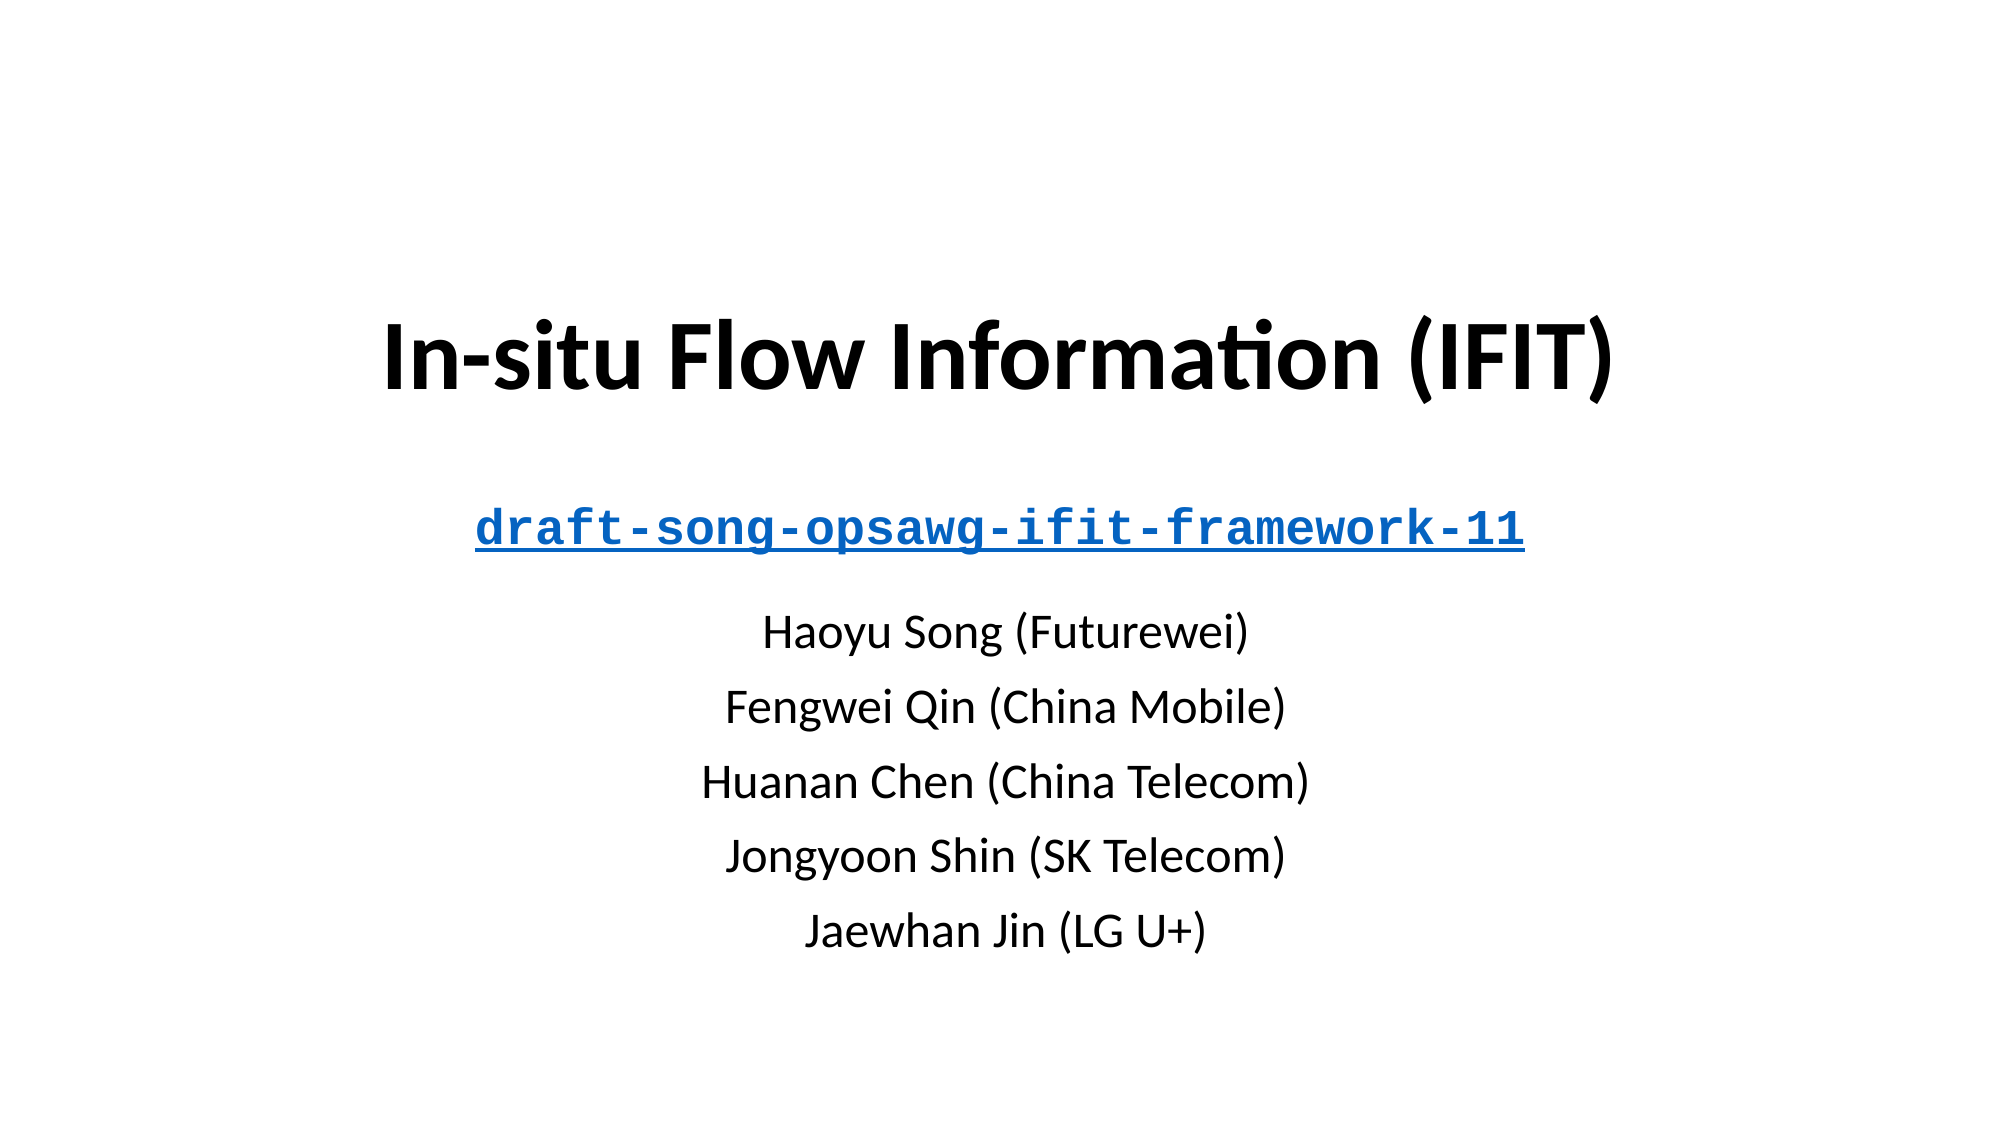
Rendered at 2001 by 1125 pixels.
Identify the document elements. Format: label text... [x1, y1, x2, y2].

subtitle Haoyu Song (Futurewei) Fengwei Qin (China Mobile) Huanan Chen (China Telecom) Jongyoon Shin (SK Telecom) Jaewhan Jin (LG U+) [256, 597, 1757, 1035]
title In-situ Flow Information (IFIT) draft-song-opsawg-ifit-framework-11 [249, 198, 1750, 563]
